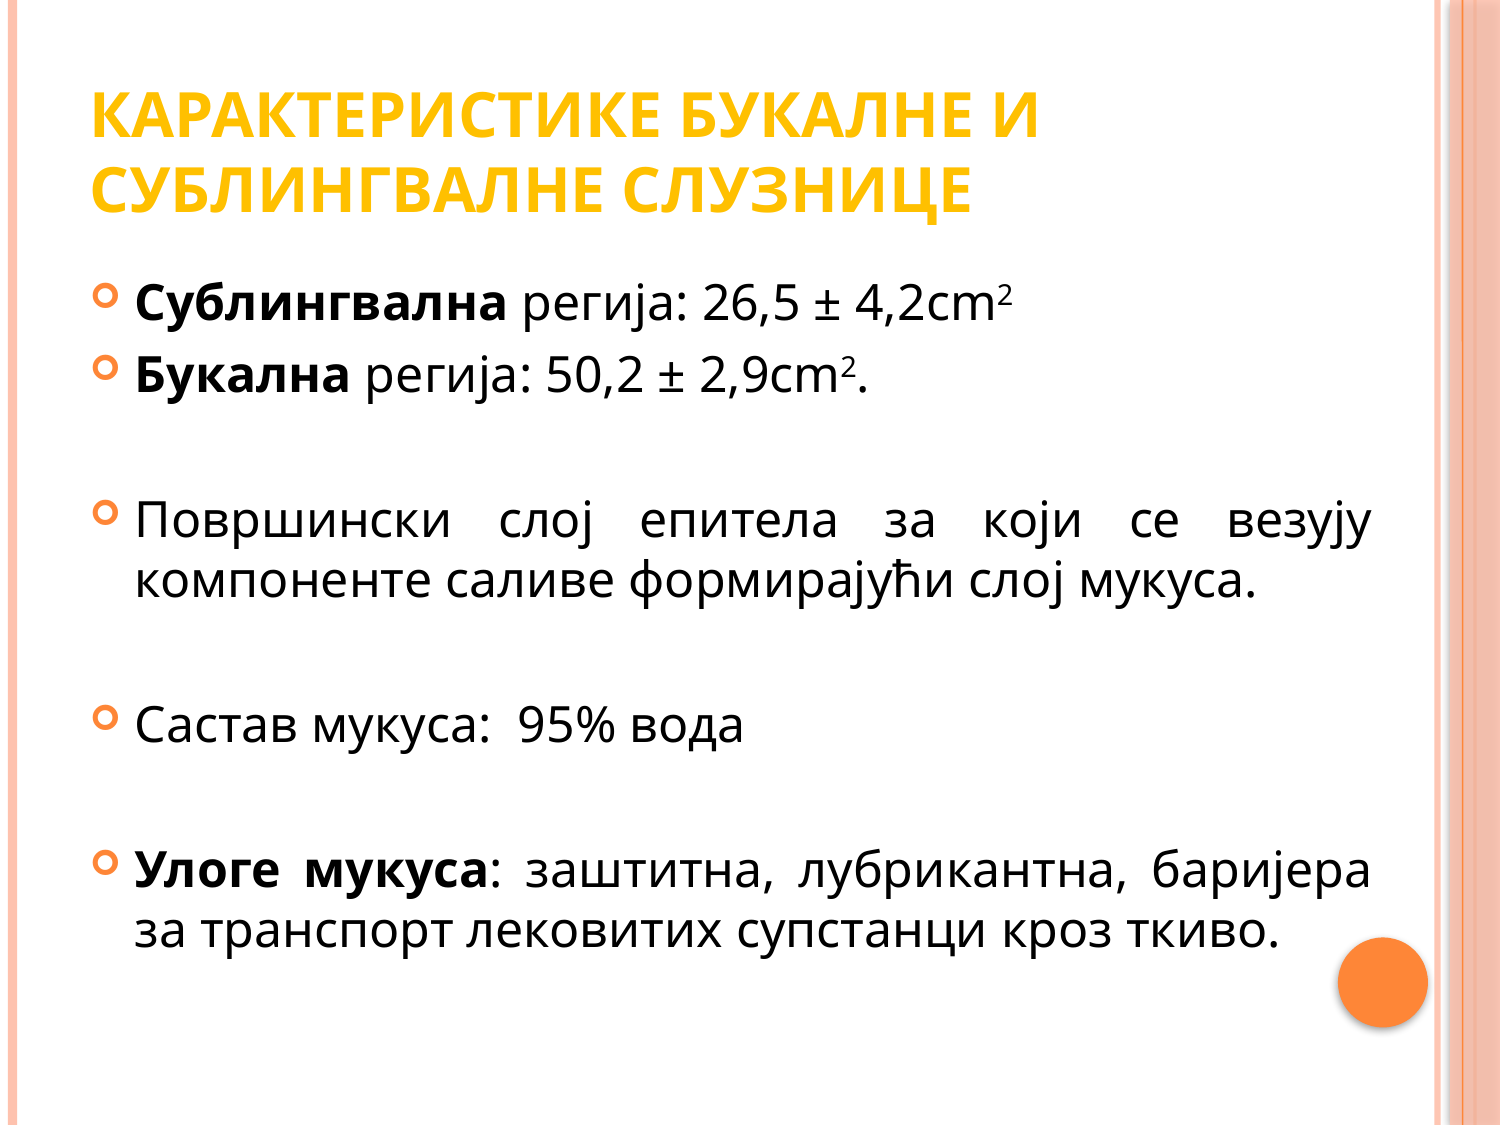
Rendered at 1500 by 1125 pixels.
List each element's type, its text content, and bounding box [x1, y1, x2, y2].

list Сублингвална регија: 26,5 ± 4,2cm2 Букална регија: 50,2 ± 2,9cm2. Површински слој епитела за који се везују компоненте саливе формирајући слој мукуса. Састав мукуса: 95% вода Улоге мукуса: заштитна, лубрикантна, баријера за транспорт лековитих супстанци кроз ткиво. [75, 262, 1388, 1062]
title Карактеристике букалне и сублингвалне слузнице [75, 45, 1300, 233]
